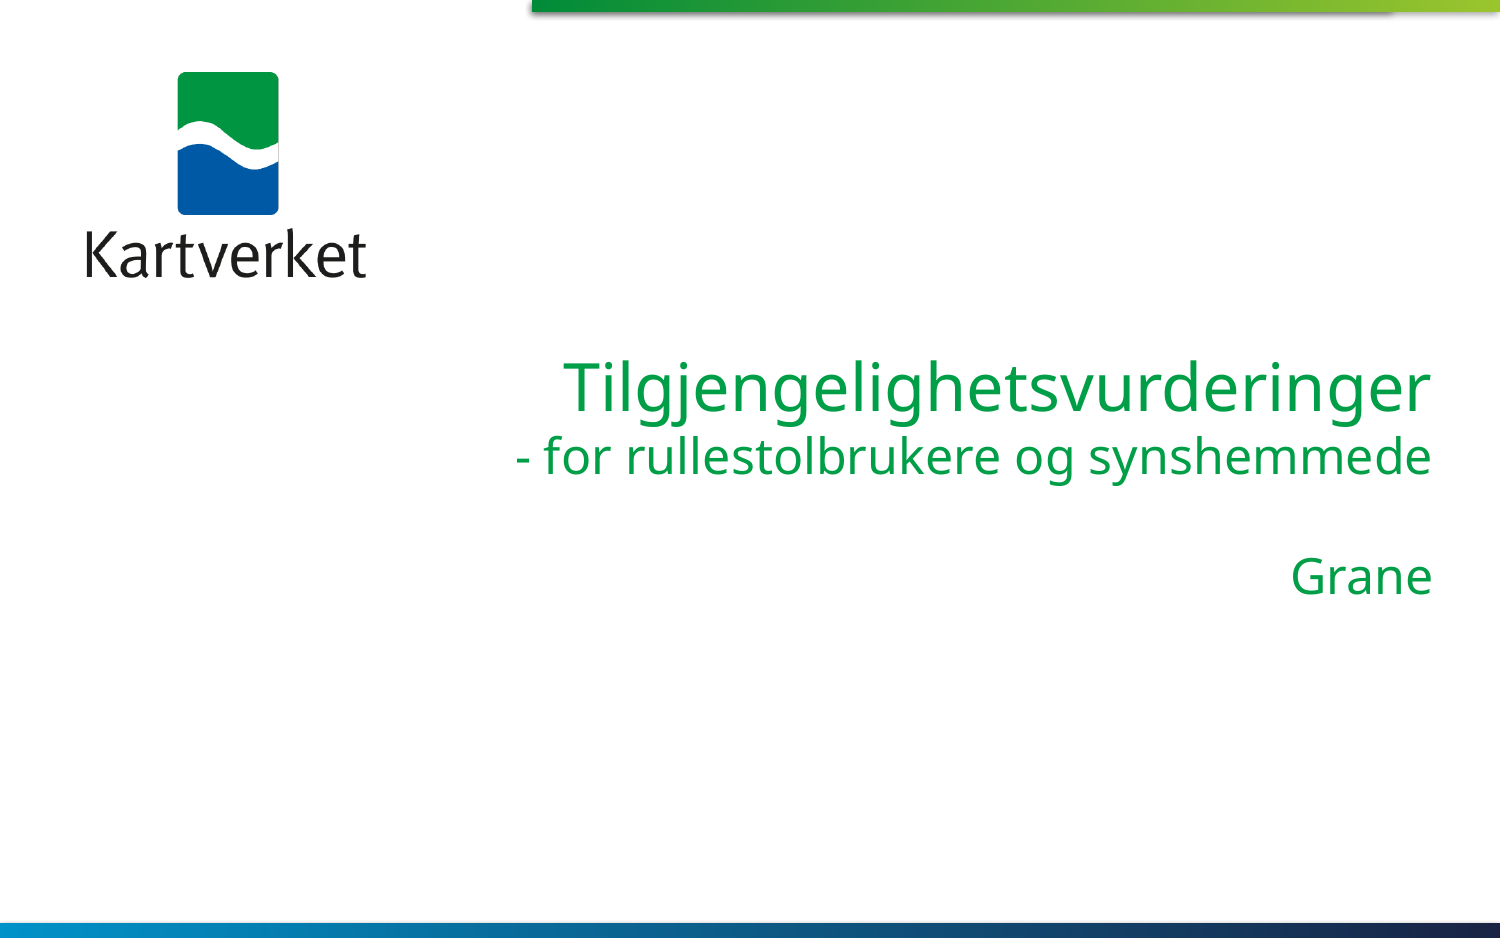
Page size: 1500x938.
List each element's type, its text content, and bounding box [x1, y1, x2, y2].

text_box Tilgjengelighetsvurderinger - for rullestolbrukere og synshemmede Grane [66, 337, 1449, 613]
